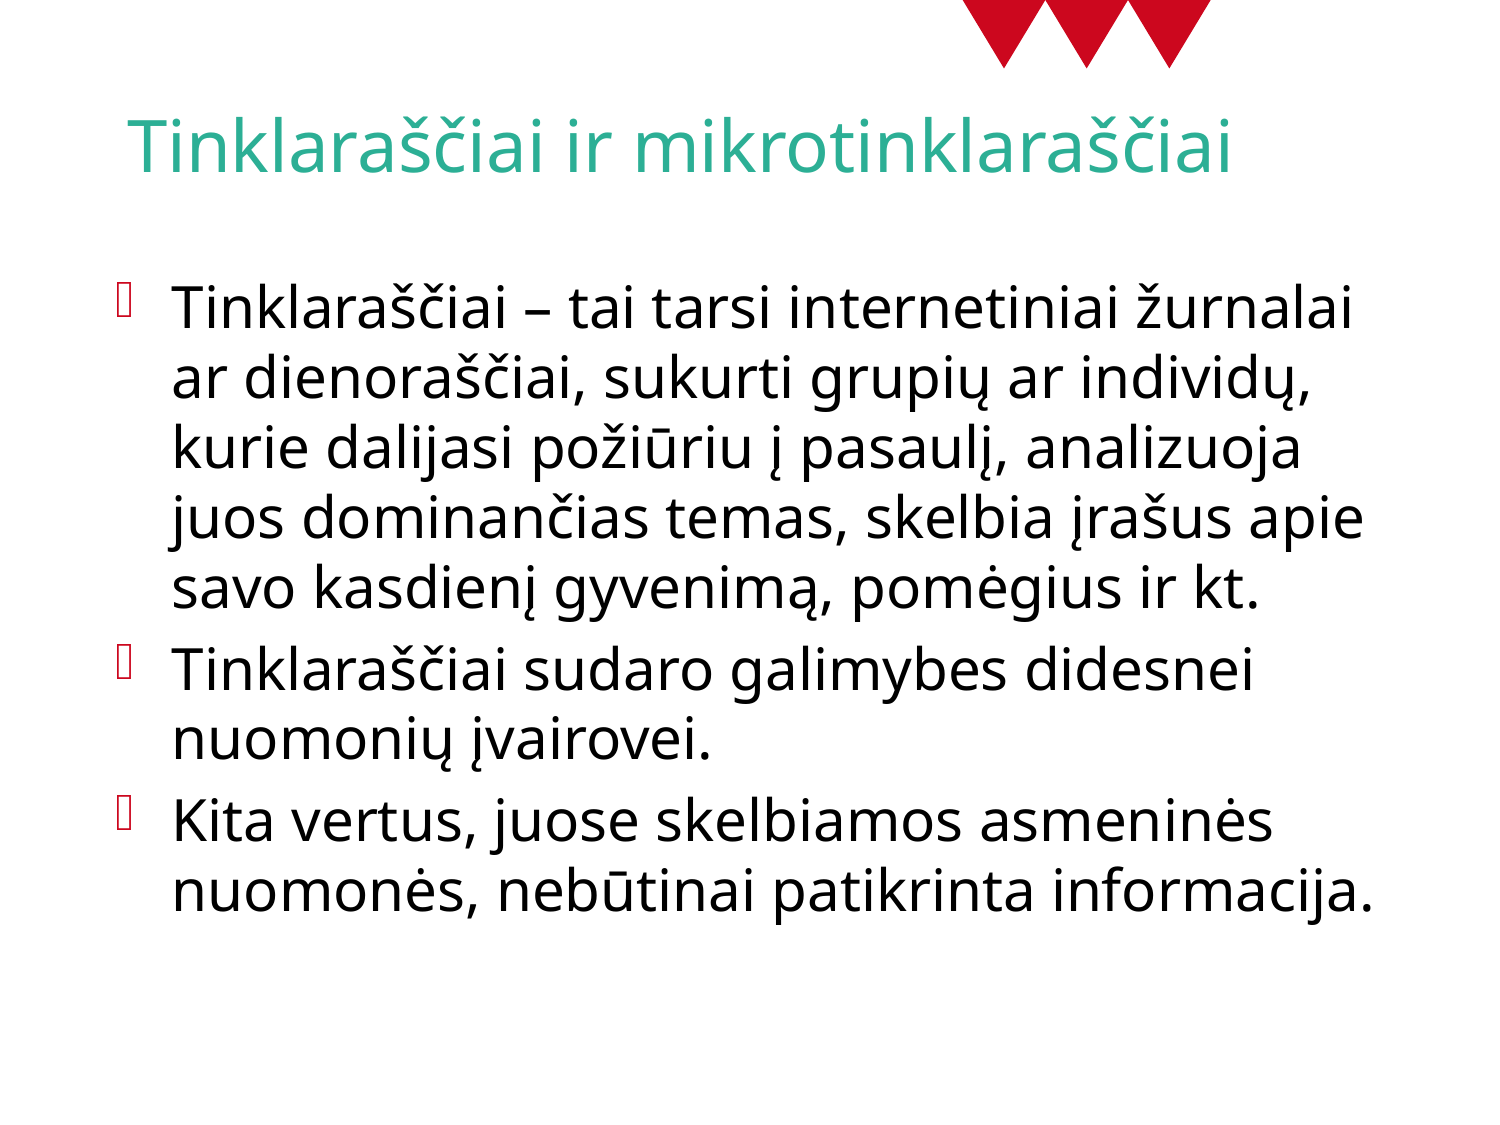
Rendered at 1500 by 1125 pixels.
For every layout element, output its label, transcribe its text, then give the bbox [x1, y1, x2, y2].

list Tinklaraščiai – tai tarsi internetiniai žurnalai ar dienoraščiai, sukurti grupių ar individų, kurie dalijasi požiūriu į pasaulį, analizuoja juos dominančias temas, skelbia įrašus apie savo kasdienį gyvenimą, pomėgius ir kt. Tinklaraščiai sudaro galimybes didesnei nuomonių įvairovei. Kita vertus, juose skelbiamos asmeninės nuomonės, nebūtinai patikrinta informacija. [100, 262, 1400, 1012]
title Tinklaraščiai ir mikrotinklaraščiai [112, 66, 1388, 220]
